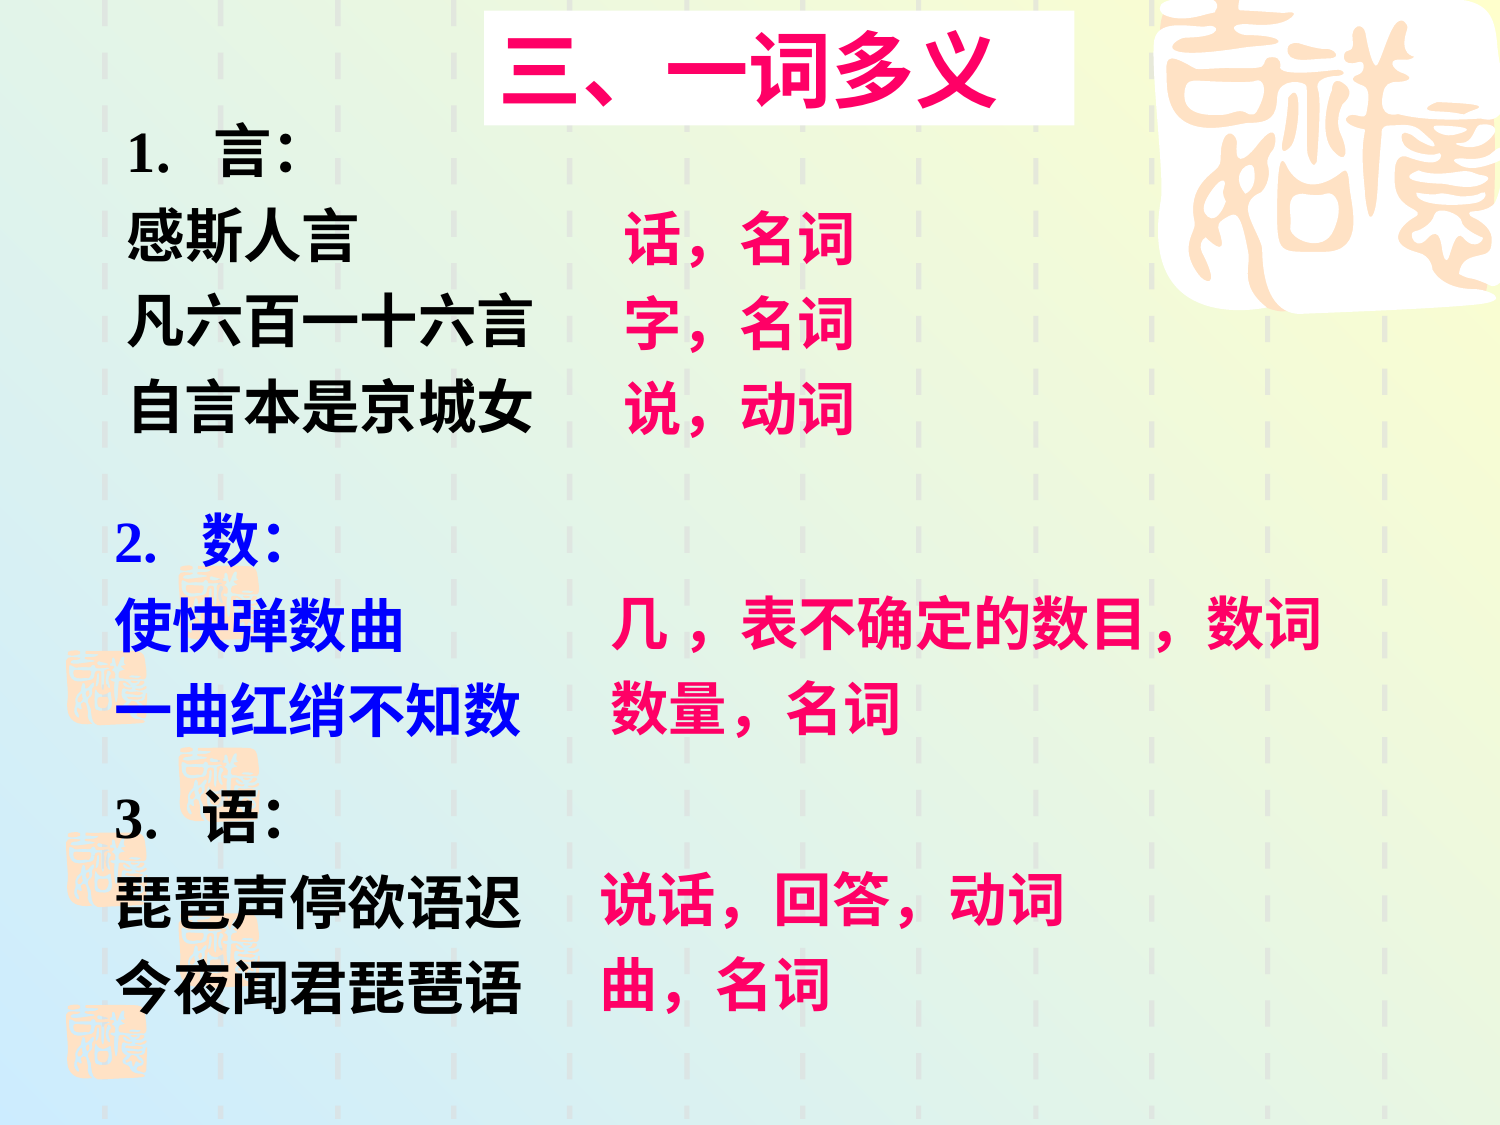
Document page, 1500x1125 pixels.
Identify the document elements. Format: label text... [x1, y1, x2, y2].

text_box 3. 语： 琵琶声停欲语迟 今夜闻君琵琶语 [100, 786, 776, 1028]
text_box 1. 言： 感斯人言 凡六百一十六言 自言本是京城女 [112, 120, 625, 447]
text_box 2. 数： 使快弹数曲 一曲红绡不知数 [99, 510, 625, 752]
text_box 三、一词多义 [484, 10, 1075, 126]
text_box 话，名词 字，名词 说，动词 [608, 207, 951, 449]
text_box 几 ，表不确定的数目，数词 数量，名词 [595, 592, 1500, 749]
text_box 说话，回答，动词 曲，名词 [584, 869, 1396, 1026]
